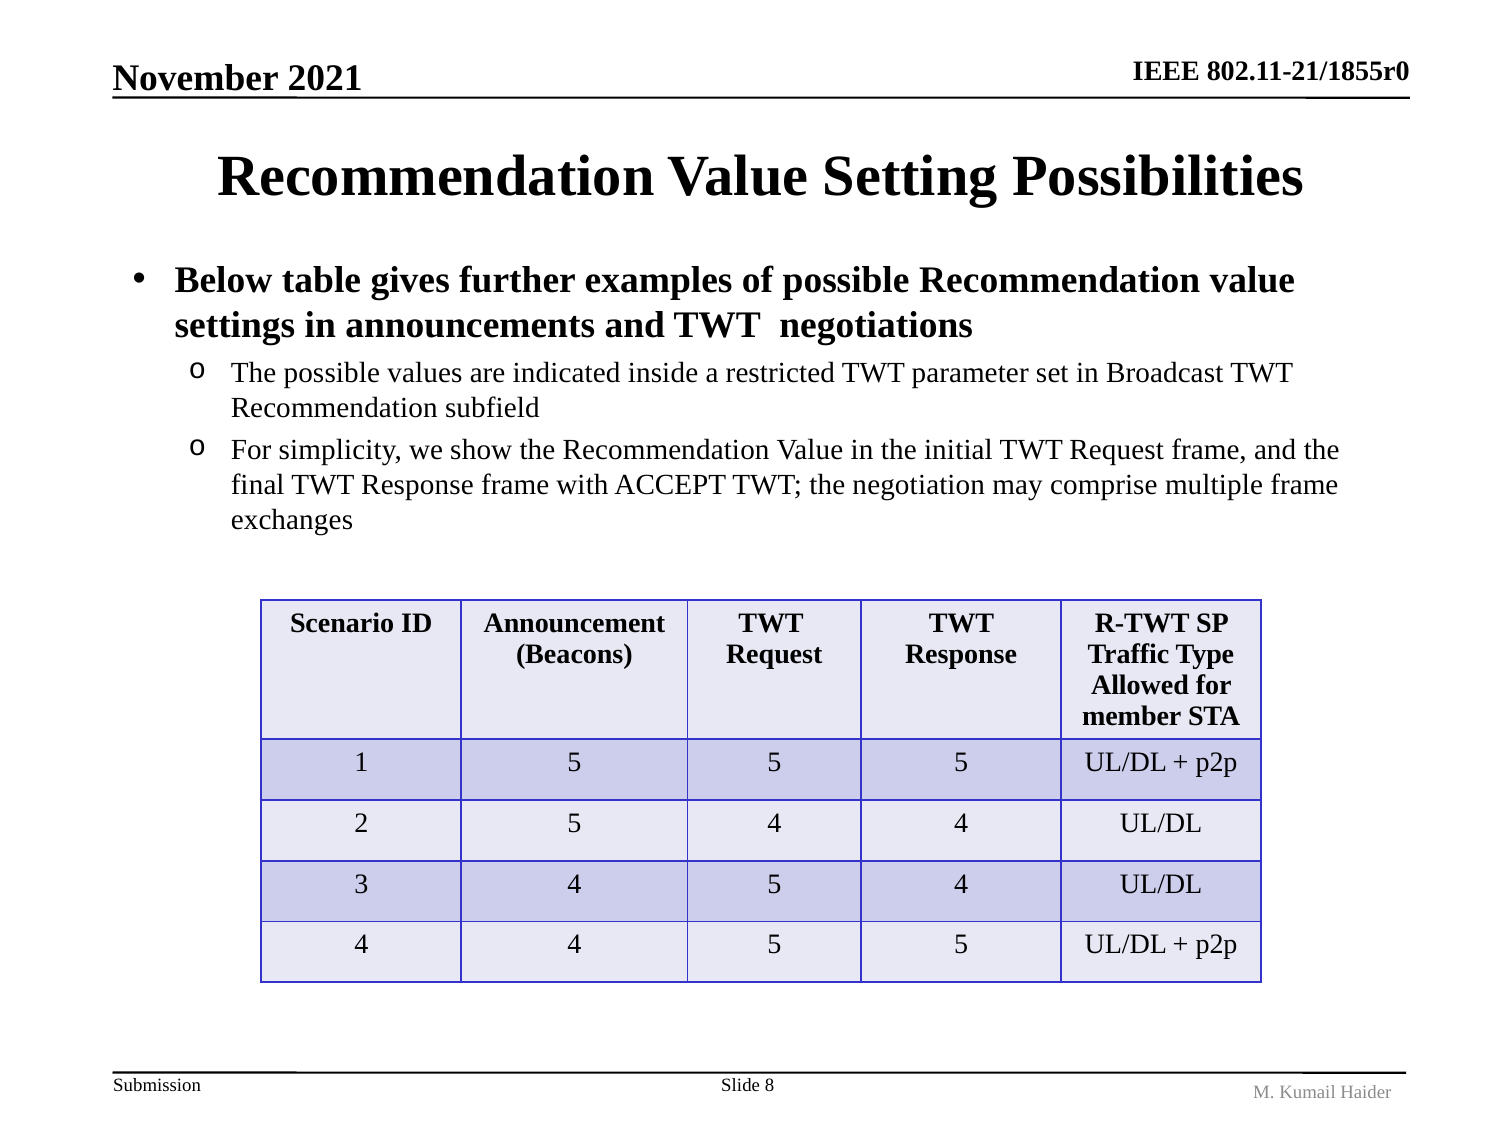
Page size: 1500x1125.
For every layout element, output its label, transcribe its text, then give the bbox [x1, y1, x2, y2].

footer M. Kumail Haider [877, 1072, 1407, 1110]
table_cell 3 [262, 862, 460, 921]
table_cell UL/DL [1062, 862, 1260, 921]
table_cell UL/DL + p2p [1062, 740, 1260, 799]
table_cell 5 [688, 922, 860, 981]
table_cell 4 [862, 862, 1060, 921]
table_header Scenario ID [262, 601, 460, 738]
table_cell 5 [862, 922, 1060, 981]
table_cell 4 [688, 801, 860, 860]
title Recommendation Value Setting Possibilities [112, 97, 1411, 248]
table_header TWT Response [862, 601, 1060, 738]
table_cell 5 [862, 740, 1060, 799]
table_cell UL/DL + p2p [1062, 922, 1260, 981]
table_header TWT Request [688, 601, 860, 738]
table_cell 4 [462, 862, 687, 921]
table_cell 5 [462, 801, 687, 860]
table_header R-TWT SP Traffic Type Allowed for member STA [1062, 601, 1260, 738]
list [112, 721, 1411, 1073]
table_cell 2 [262, 801, 460, 860]
table_cell 1 [262, 740, 460, 799]
slide_number Slide 8 [702, 1072, 793, 1111]
table_cell 5 [688, 862, 860, 921]
text_box Below table gives further examples of possible Recommendation value settings in announcements and TWT negotiations The possible values are indicated inside a restricted TWT parameter set in Broadcast TWT Recommendation subfield For simplicity, we show the Recommendation Value in the initial TWT Request frame, and the final TWT Response frame with ACCEPT TWT; the negotiation may comprise multiple frame exchanges [117, 247, 1415, 565]
table_header Announcement (Beacons) [462, 601, 687, 738]
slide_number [112, 52, 563, 90]
table_cell 5 [688, 740, 860, 799]
table_cell 5 [462, 740, 687, 799]
table_cell 4 [862, 801, 1060, 860]
table_cell UL/DL [1062, 801, 1260, 860]
table_cell 4 [262, 922, 460, 981]
table_cell 4 [462, 922, 687, 981]
